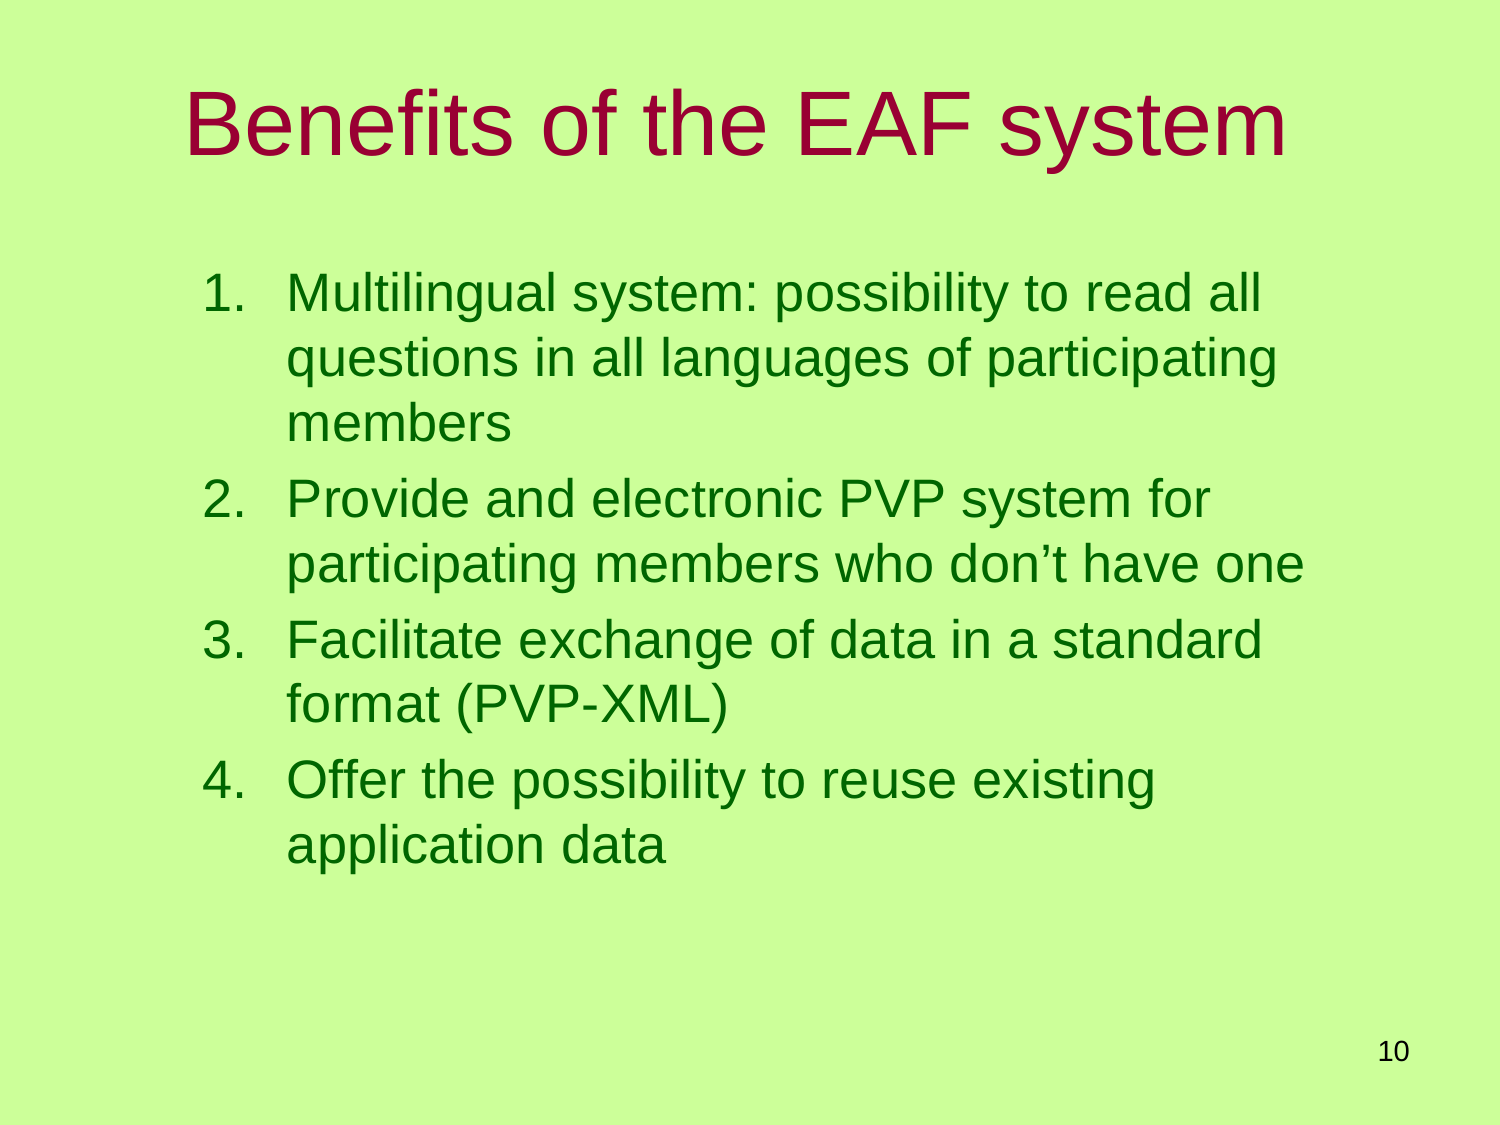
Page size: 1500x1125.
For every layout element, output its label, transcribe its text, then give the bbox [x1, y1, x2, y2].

slide_number 10 [1074, 1024, 1425, 1103]
list Multilingual system: possibility to read all questions in all languages of participating members Provide and electronic PVP system for participating members who don’t have one Facilitate exchange of data in a standard format (PVP-XML) Offer the possibility to reuse existing application data [187, 249, 1325, 1088]
title Benefits of the EAF system [62, 24, 1413, 213]
